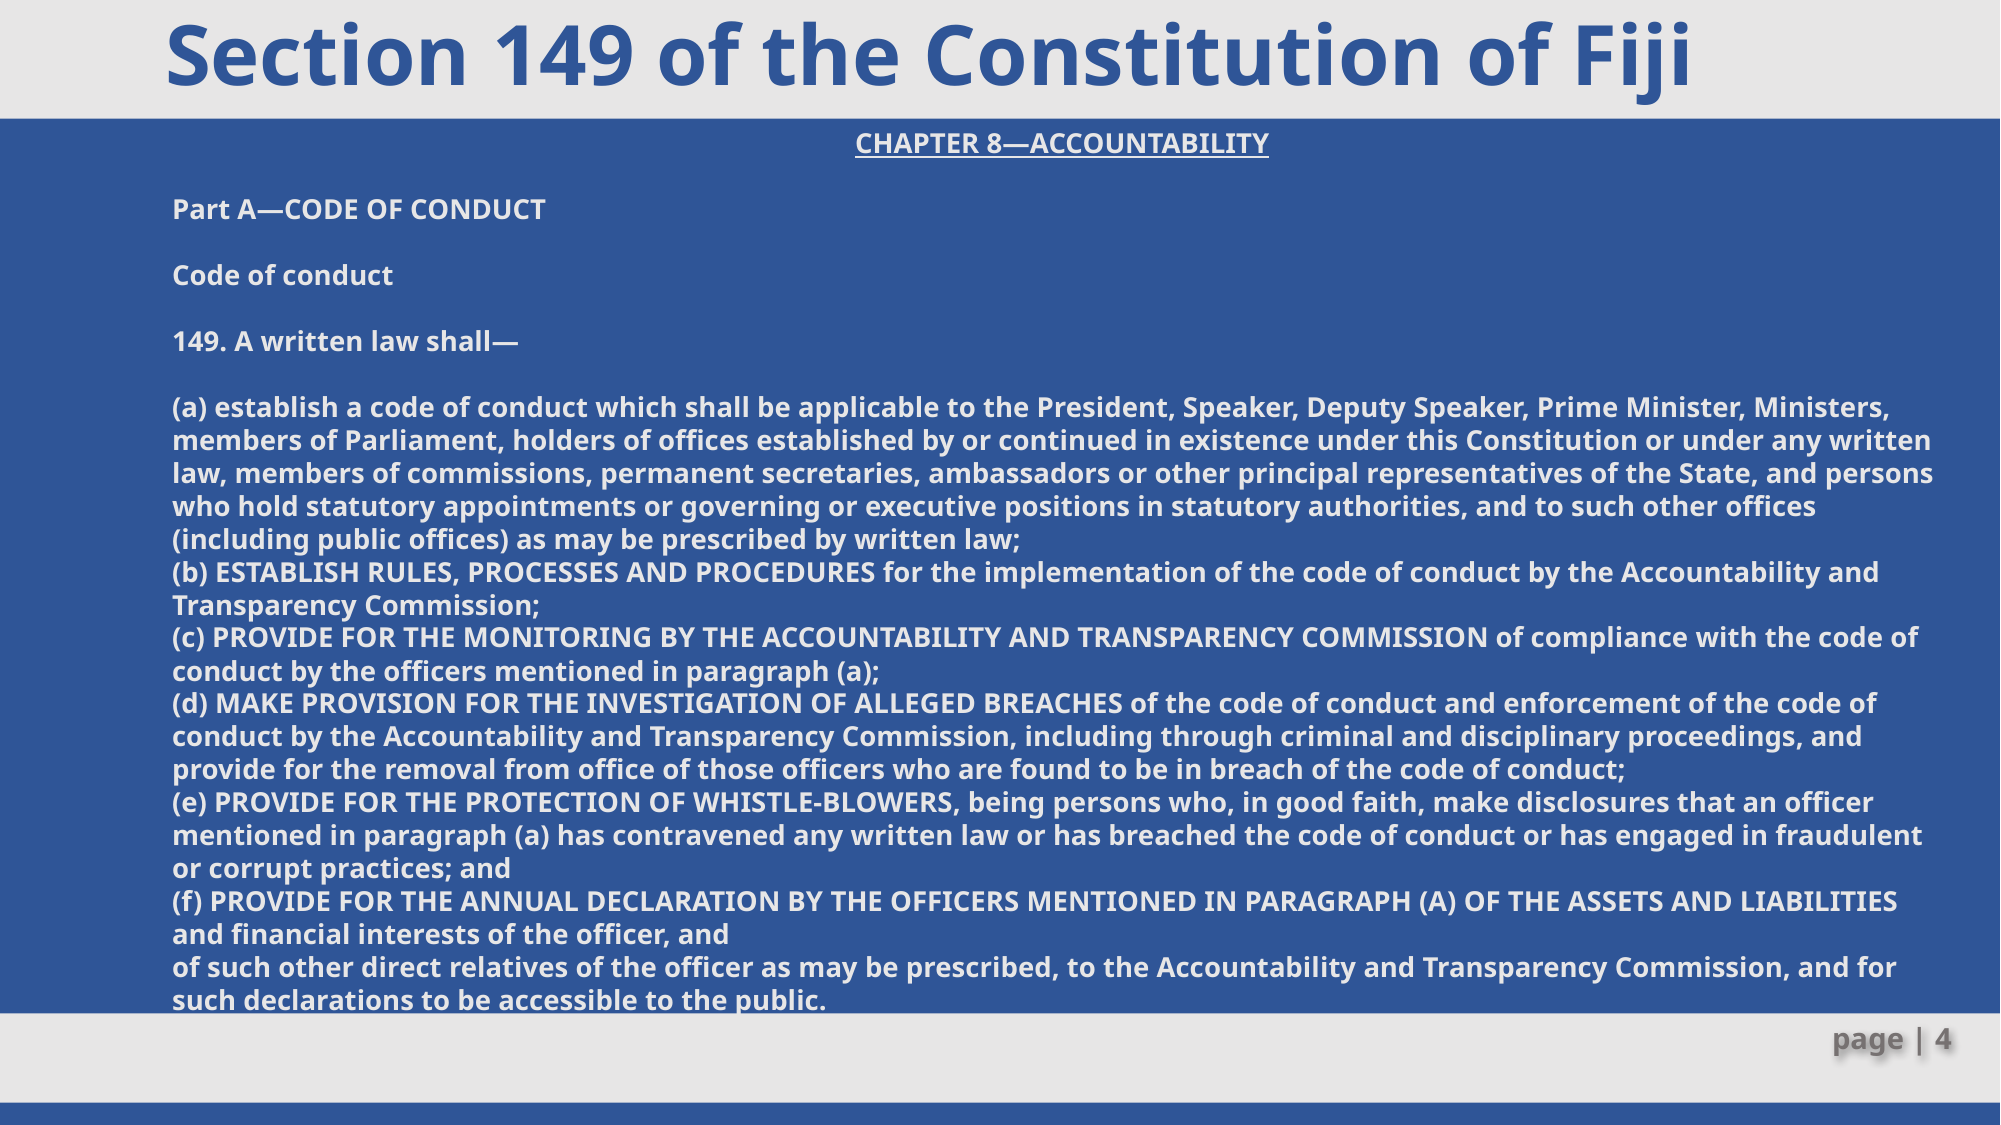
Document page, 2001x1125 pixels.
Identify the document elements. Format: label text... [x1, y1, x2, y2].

list CHAPTER 8—ACCOUNTABILITY Part A—CODE OF CONDUCT Code of conduct 149. A written law shall— (a) establish a code of conduct which shall be applicable to the President, Speaker, Deputy Speaker, Prime Minister, Ministers, members of Parliament, holders of offices established by or continued in existence under this Constitution or under any written law, members of commissions, permanent secretaries, ambassadors or other principal representatives of the State, and persons who hold statutory appointments or governing or executive positions in statutory authorities, and to such other offices (including public offices) as may be prescribed by written law; (b) ESTABLISH RULES, PROCESSES AND PROCEDURES for the implementation of the code of conduct by the Accountability and Transparency Commission; (c) PROVIDE FOR THE MONITORING BY THE ACCOUNTABILITY AND TRANSPARENCY COMMISSION of compliance with the code of conduct by the officers mentioned in paragraph (a); (d) MAKE PROVISION FOR THE INVESTIGATION OF ALLEGED BREACHES of the code of conduct and enforcement of the code of conduct by the Accountability and Transparency Commission, including through criminal and disciplinary proceedings, and provide for the removal from office of those officers who are found to be in breach of the code of conduct; (e) PROVIDE FOR THE PROTECTION OF WHISTLE-BLOWERS, being persons who, in good faith, make disclosures that an officer mentioned in paragraph (a) has contravened any written law or has breached the code of conduct or has engaged in fraudulent or corrupt practices; and (f) PROVIDE FOR THE ANNUAL DECLARATION BY THE OFFICERS MENTIONED IN PARAGRAPH (A) OF THE ASSETS AND LIABILITIES and financial interests of the officer, and of such other direct relatives of the officer as may be prescribed, to the Accountability and Transparency Commission, and for such declarations to be accessible to the public. [157, 118, 1968, 1032]
title Section 149 of the Constitution of Fiji [0, 0, 2000, 119]
